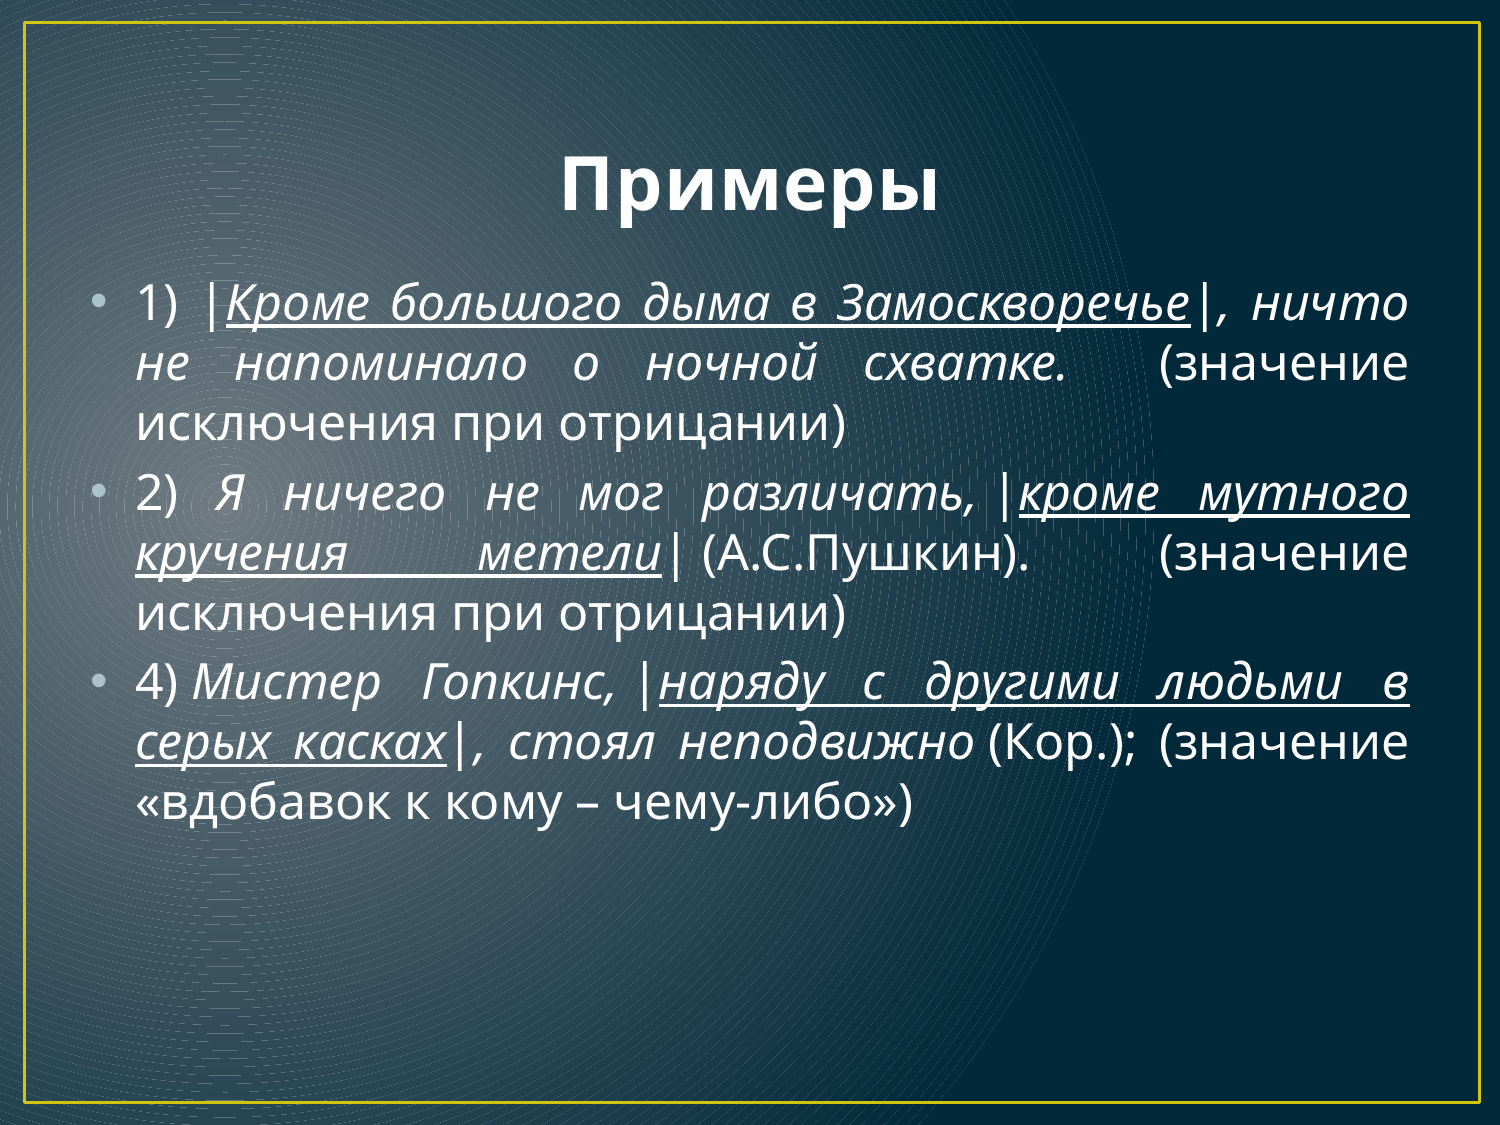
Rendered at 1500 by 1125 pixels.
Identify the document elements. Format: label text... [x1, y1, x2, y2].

list 1) |Кроме большого дыма в Замоскворечье|, ничто не напоминало о ночной схватке. (значение исключения при отрицании) 2) Я ничего не мог различать, |кроме мутного кручения метели| (А.С.Пушкин). (значение исключения при отрицании) 4) Мистер Гопкинс, |наряду с другими людьми в серых касках|, стоял неподвижно (Кор.); (значение «вдобавок к кому – чему-либо») [75, 262, 1425, 1005]
title Примеры [75, 45, 1425, 233]
